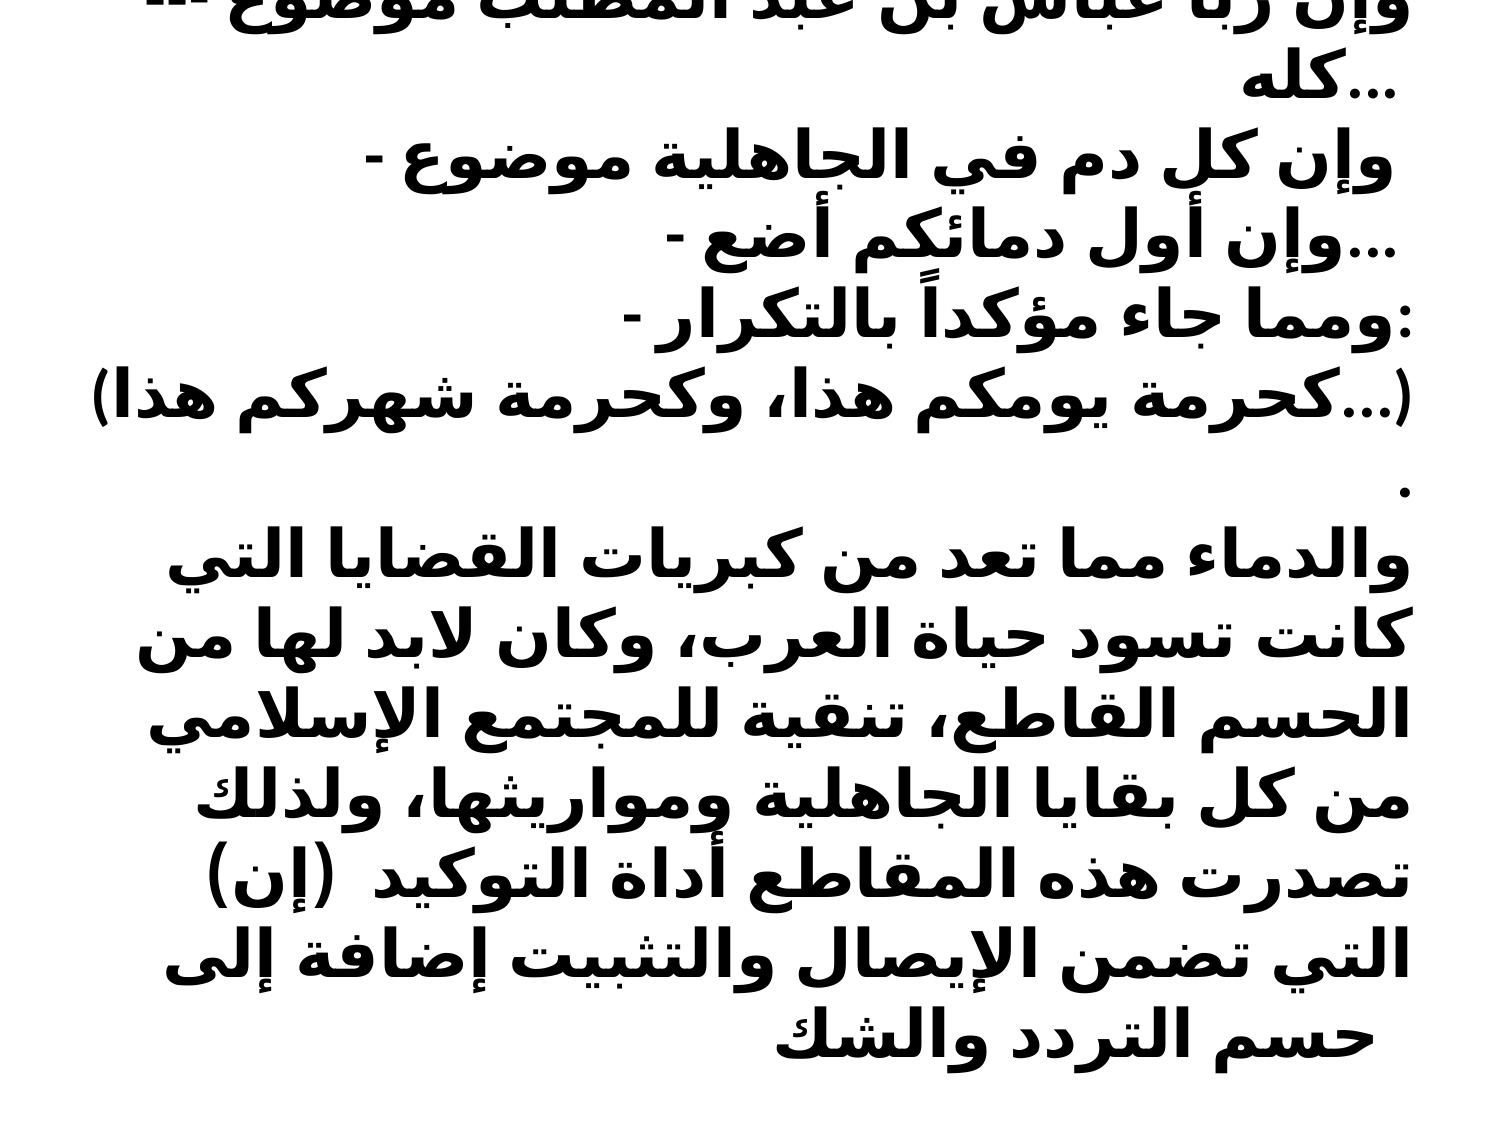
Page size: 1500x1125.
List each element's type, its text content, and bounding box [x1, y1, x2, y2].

text_box - وإنكم ستلقون ربكم... --- وإن ربا عباس بن عبد المطلب موضوع كله... - وإن كل دم في الجاهلية موضوع - وإن أول دمائكم أضع... - ومما جاء مؤكداً بالتكرار: (كحرمة يومكم هذا، وكحرمة شهركم هذا...) . والدماء مما تعد من كبريات القضايا التي كانت تسود حياة العرب، وكان لابد لها من الحسم القاطع، تنقية للمجتمع الإسلامي من كل بقايا الجاهلية ومواريثها، ولذلك تصدرت هذه المقاطع أداة التوكيد (إن) التي تضمن الإيصال والتثبيت إضافة إلى حسم التردد والشك [58, 0, 1430, 1079]
